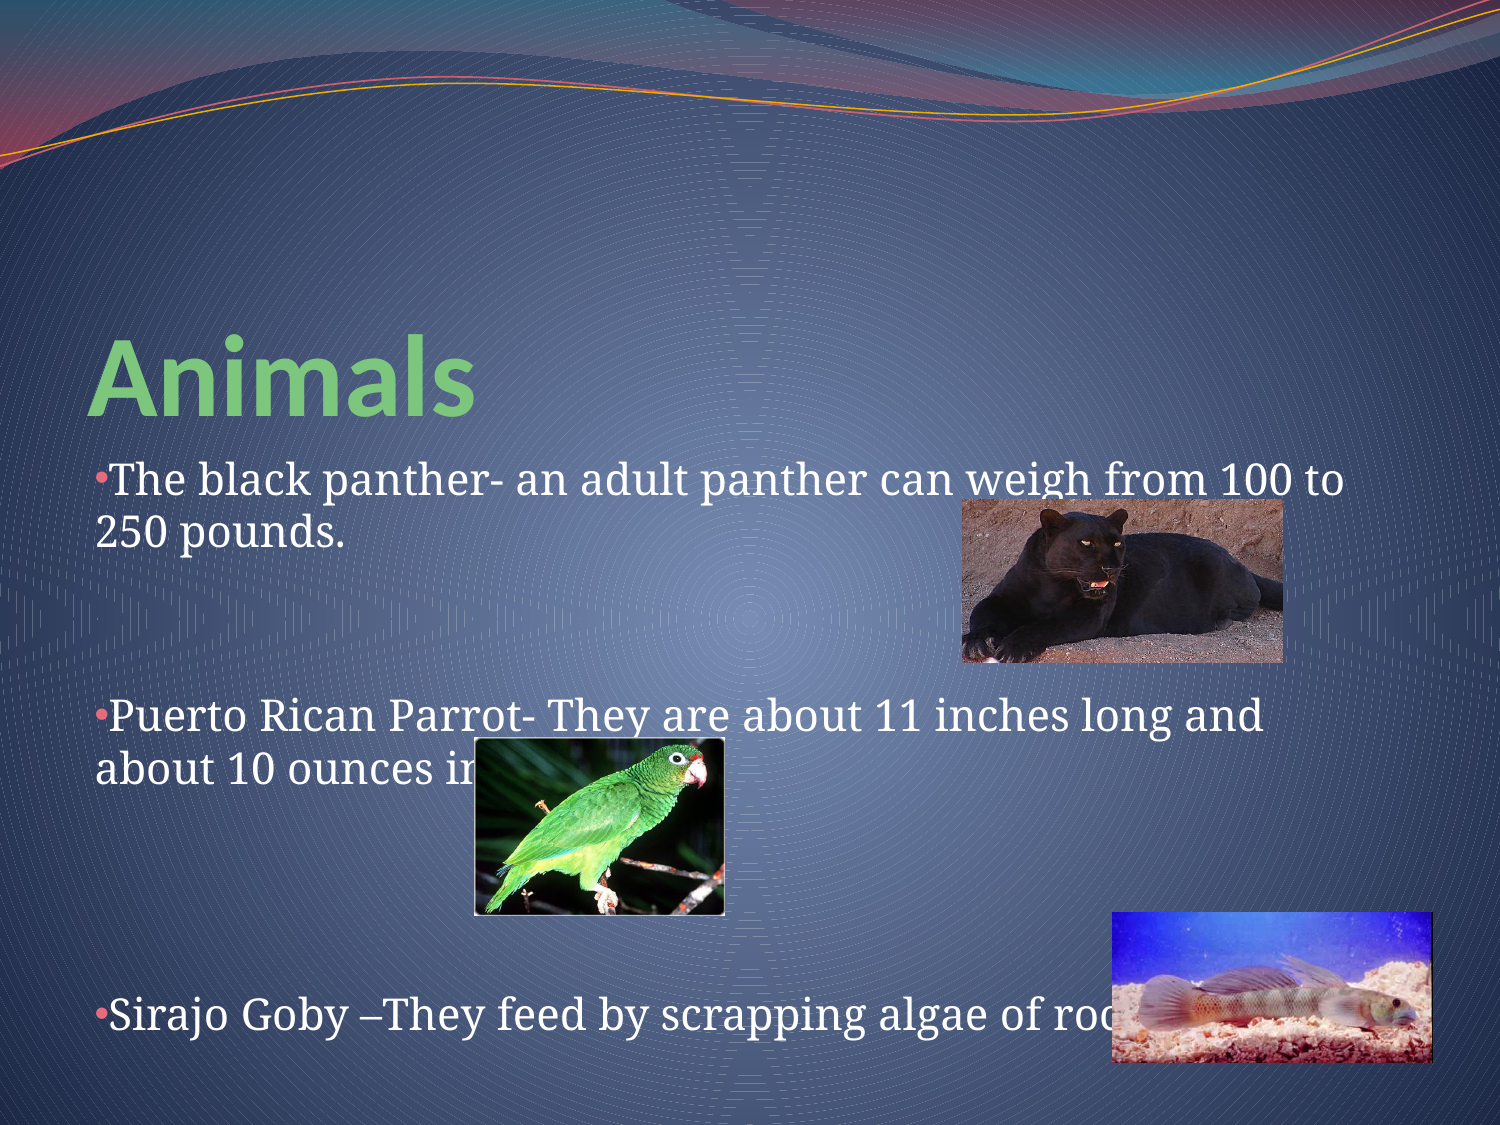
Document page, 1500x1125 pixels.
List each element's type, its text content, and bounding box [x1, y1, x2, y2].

picture [474, 737, 726, 916]
title Animals [86, 216, 1362, 440]
list The black panther- an adult panther can weigh from 100 to 250 pounds. Puerto Rican Parrot- They are about 11 inches long and about 10 ounces in weight. Sirajo Goby –They feed by scrapping algae of rocks [86, 443, 1362, 1050]
picture [962, 499, 1283, 663]
picture [1112, 912, 1433, 1063]
